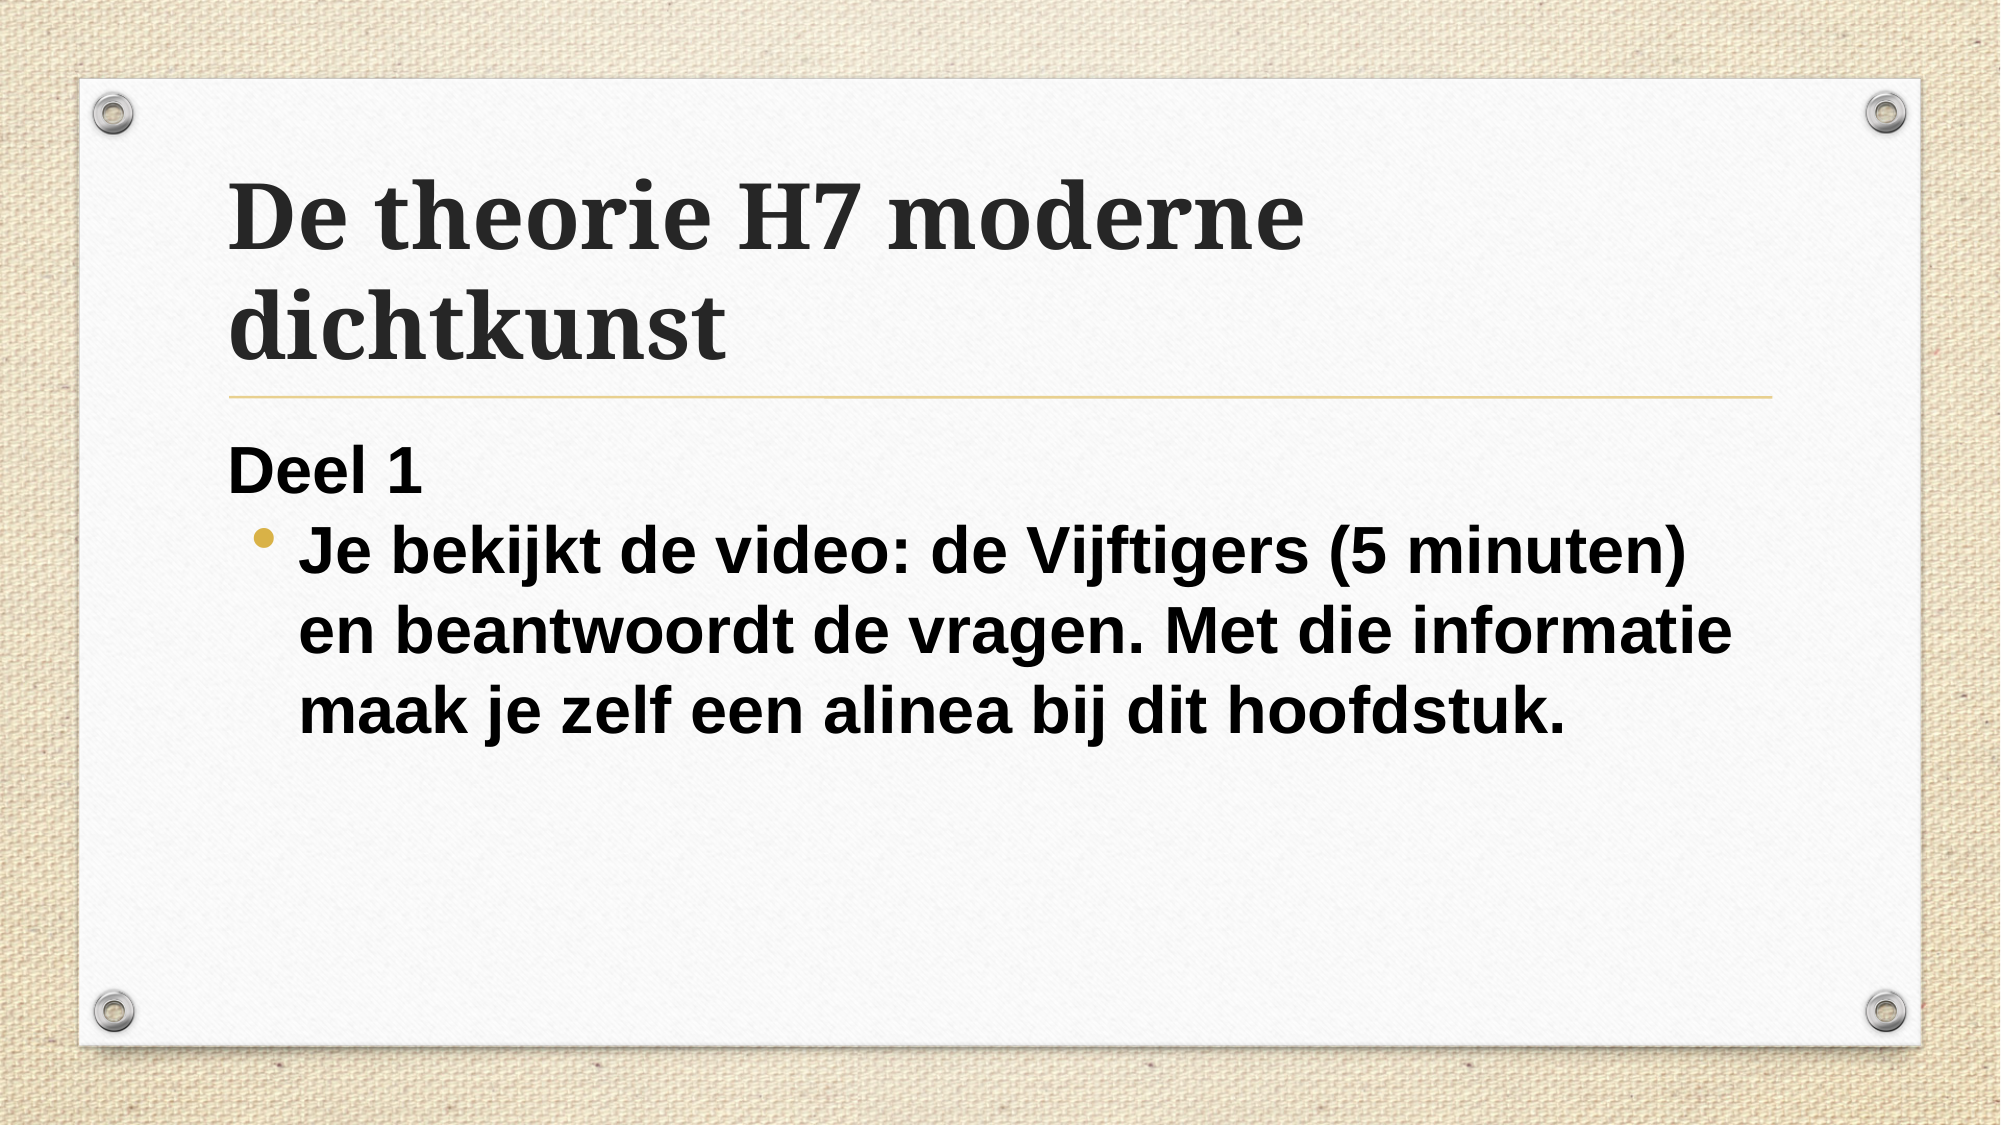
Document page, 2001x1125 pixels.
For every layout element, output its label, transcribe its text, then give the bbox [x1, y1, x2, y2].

picture [0, 0, 2001, 1125]
title De theorie H7 moderne dichtkunst [212, 161, 1788, 375]
list Deel 1 Je bekijkt de video: de Vijftigers (5 minuten) en beantwoordt de vragen. Met die informatie maak je zelf een alinea bij dit hoofdstuk. [212, 419, 1788, 965]
